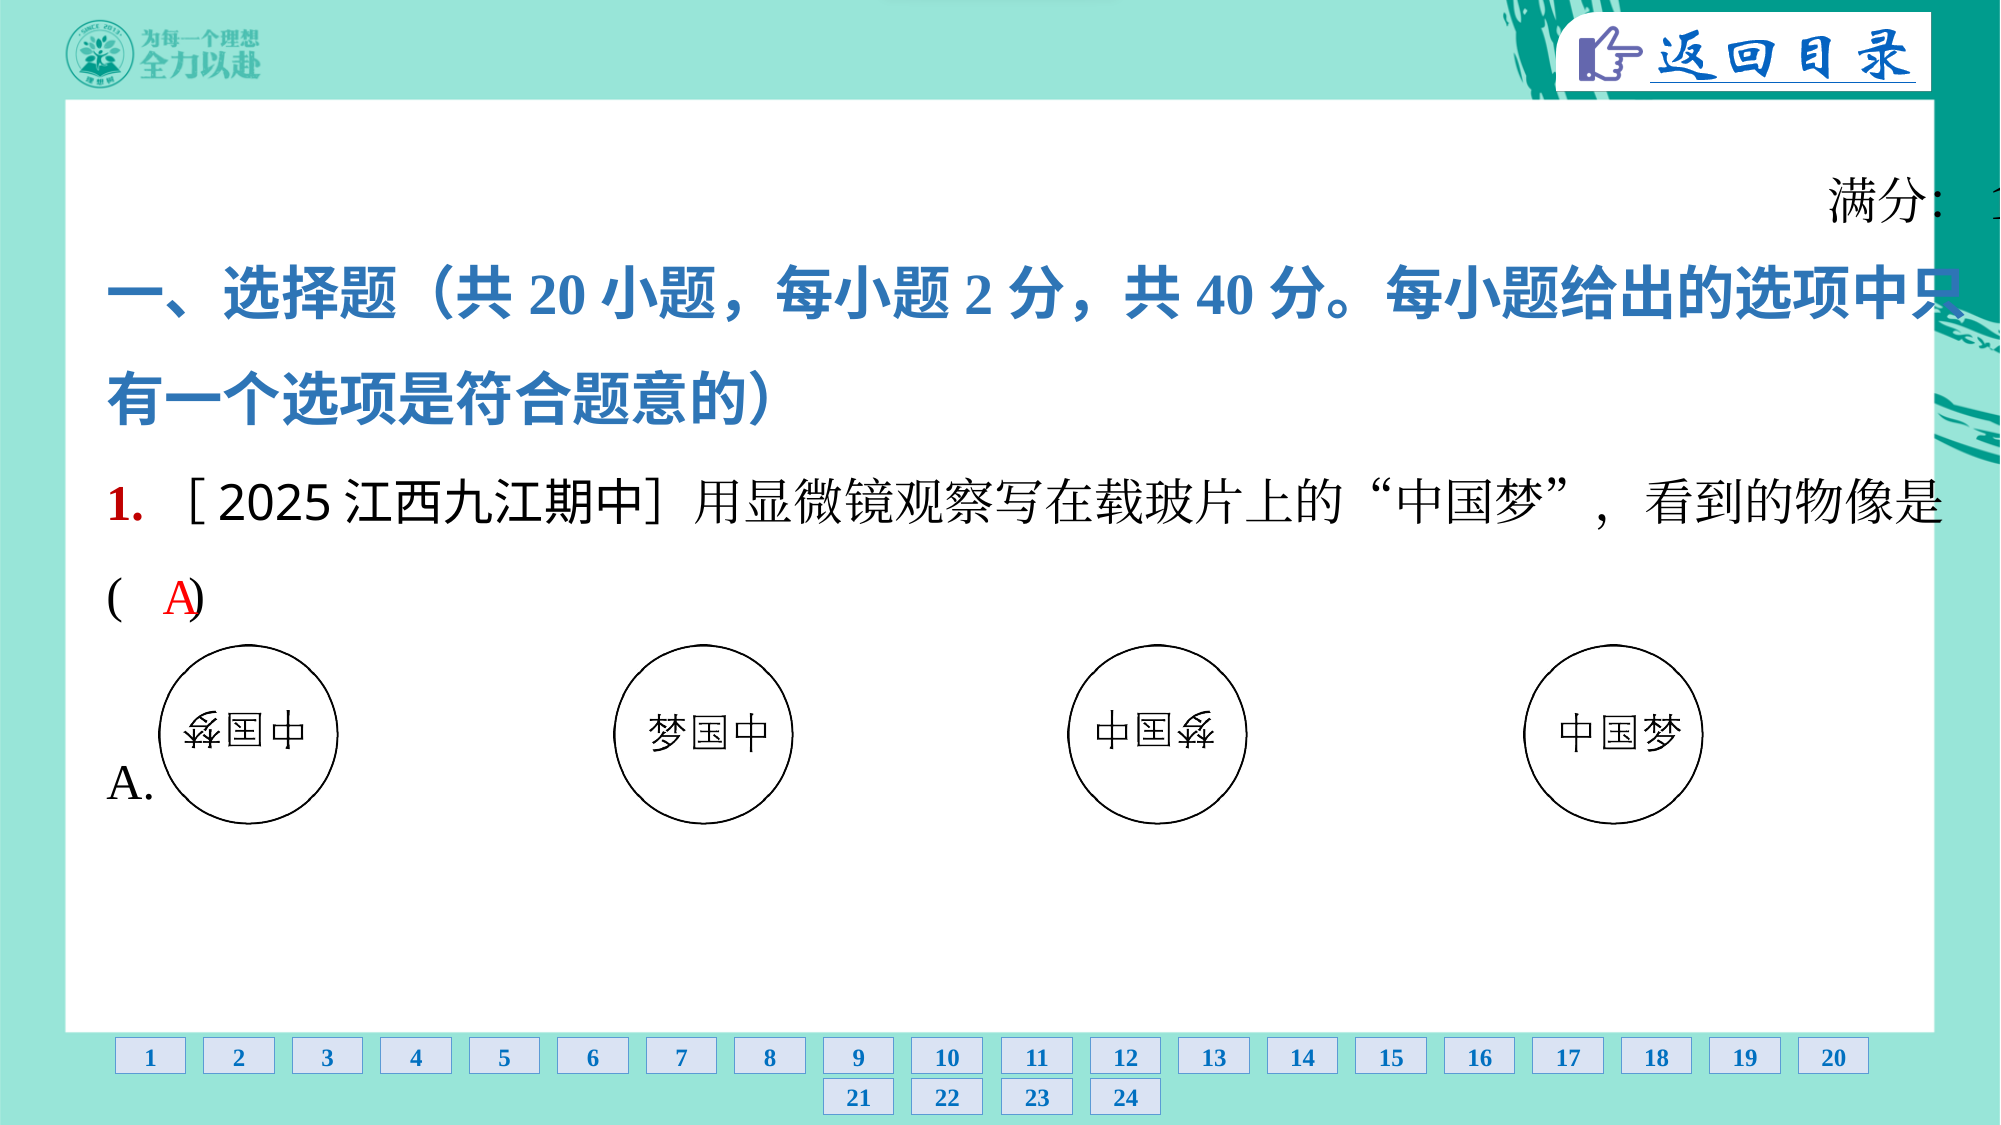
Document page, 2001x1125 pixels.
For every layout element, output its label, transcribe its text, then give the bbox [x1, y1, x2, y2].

picture [0, 0, 2000, 1125]
text_box 1.［2025江西九江期中］用显微镜观察写在载玻片上的“中国梦”，看到的物像是 ( ) [106, 439, 1895, 623]
text_box A. B. C. D. [106, 619, 1894, 822]
text_box A [144, 532, 217, 619]
text_box 一、选择题（共20小题，每小题2分，共40分。每小题给出的选项中只 有一个选项是符合题意的） [106, 219, 1895, 439]
